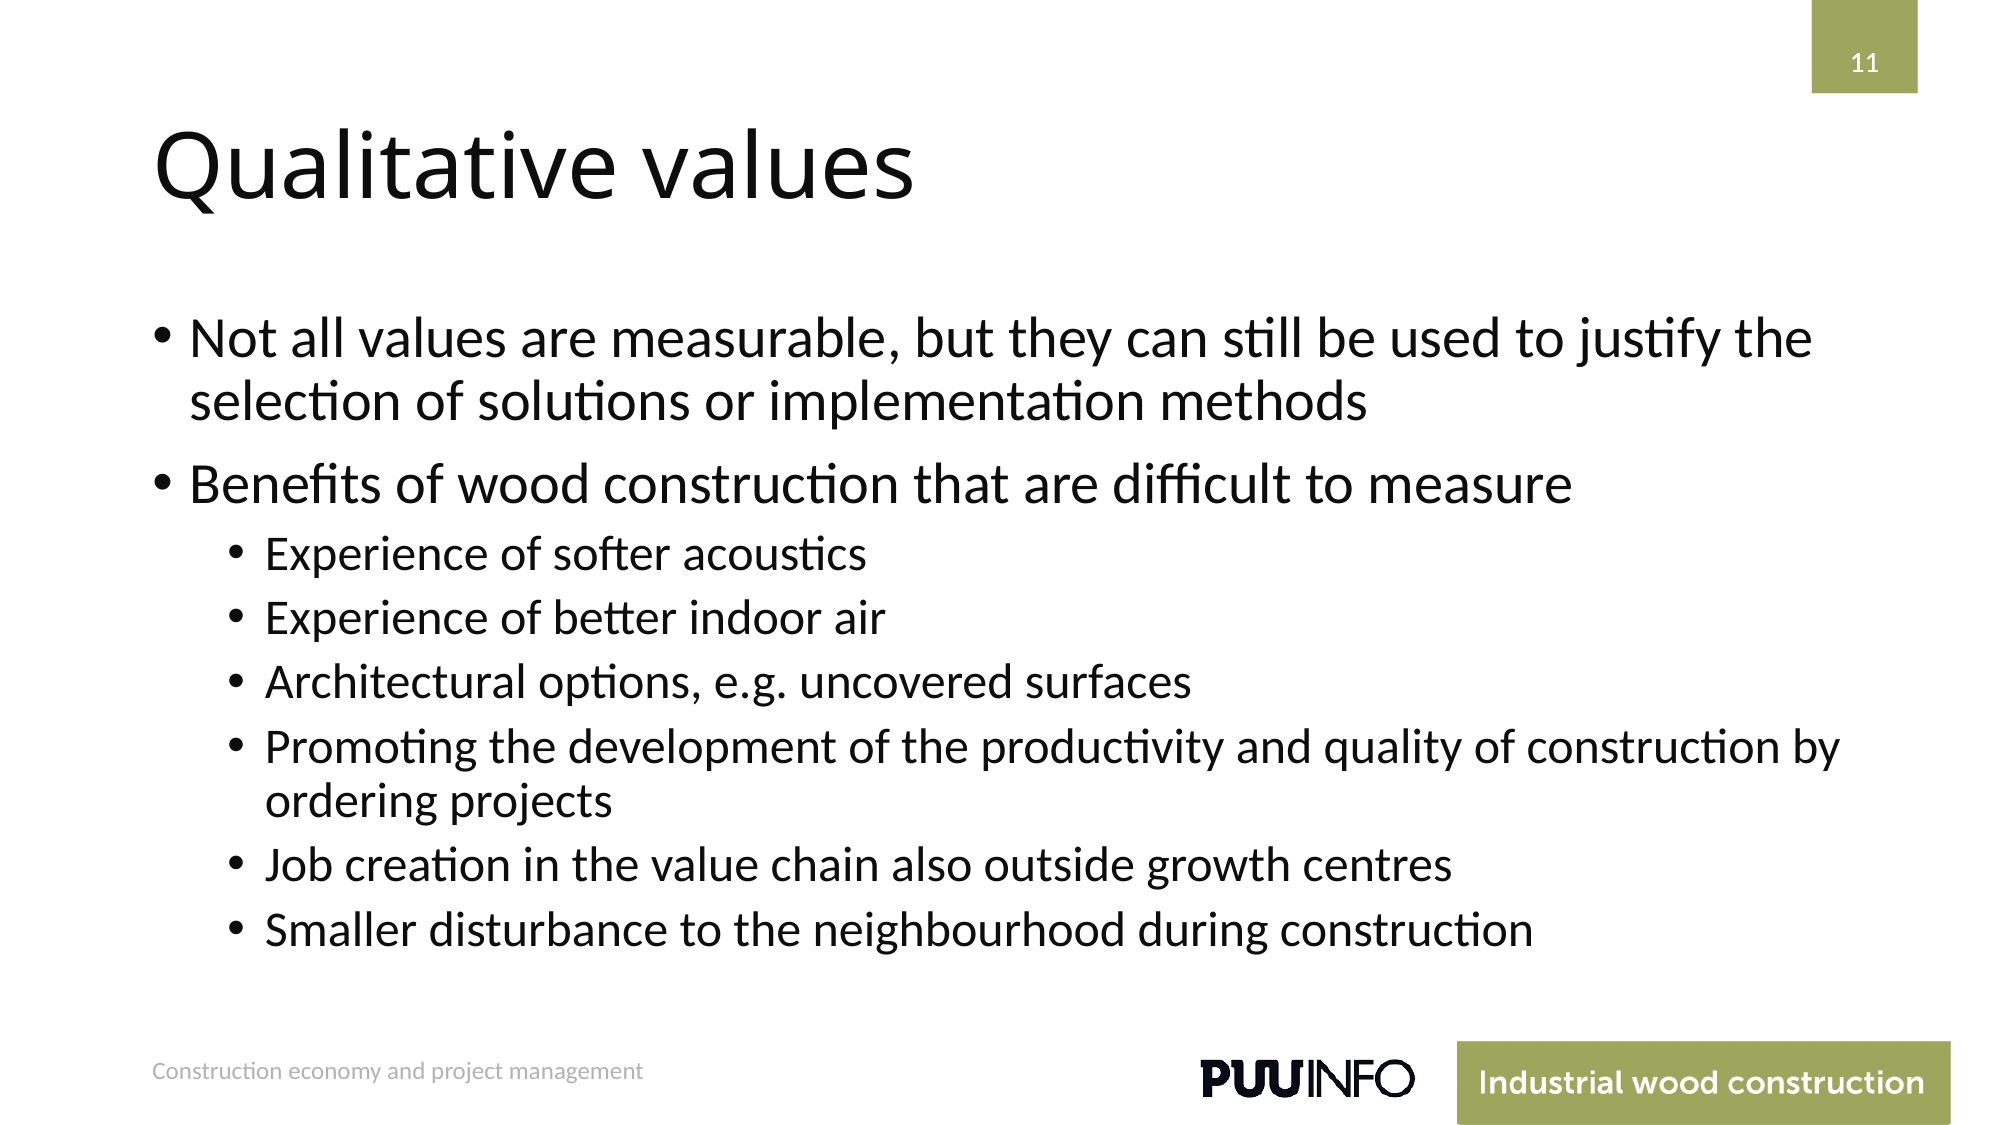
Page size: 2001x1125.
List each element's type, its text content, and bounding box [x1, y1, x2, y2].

picture [0, 0, 2000, 1125]
slide_number 11 [1811, 29, 1918, 93]
list Not all values are measurable, but they can still be used to justify the selection of solutions or implementation methods Benefits of wood construction that are difficult to measure Experience of softer acoustics Experience of better indoor air Architectural options, e.g. uncovered surfaces Promoting the development of the productivity and quality of construction by ordering projects Job creation in the value chain also outside growth centres Smaller disturbance to the neighbourhood during construction [137, 299, 1863, 1014]
footer Construction economy and project management [137, 1039, 813, 1100]
title Qualitative values [137, 59, 1863, 278]
